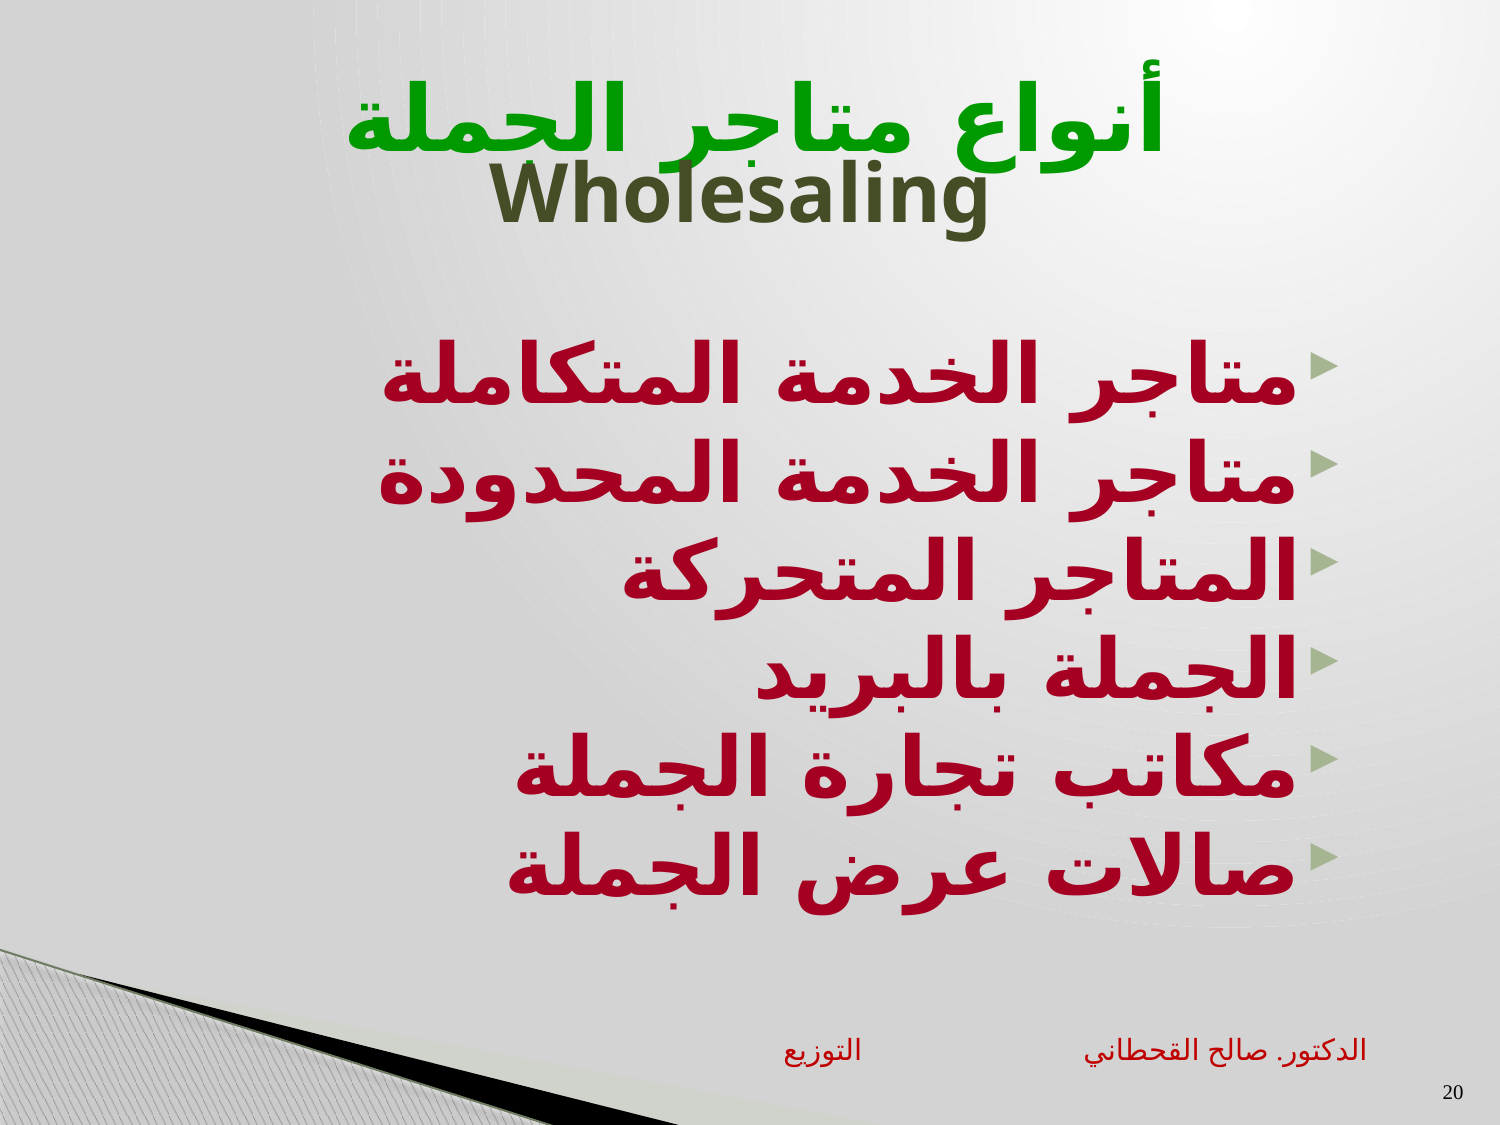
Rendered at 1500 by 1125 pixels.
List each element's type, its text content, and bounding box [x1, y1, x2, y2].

footer التوزيع الدكتور. صالح القحطاني [585, 1042, 1383, 1103]
title أنواع متاجر الجملة Wholesaling [123, 82, 1388, 244]
slide_number 20 [1418, 1051, 1479, 1112]
list متاجر الخدمة المتكاملة متاجر الخدمة المحدودة المتاجر المتحركة الجملة بالبريد مكاتب تجارة الجملة صالات عرض الجملة [24, 324, 1376, 1050]
